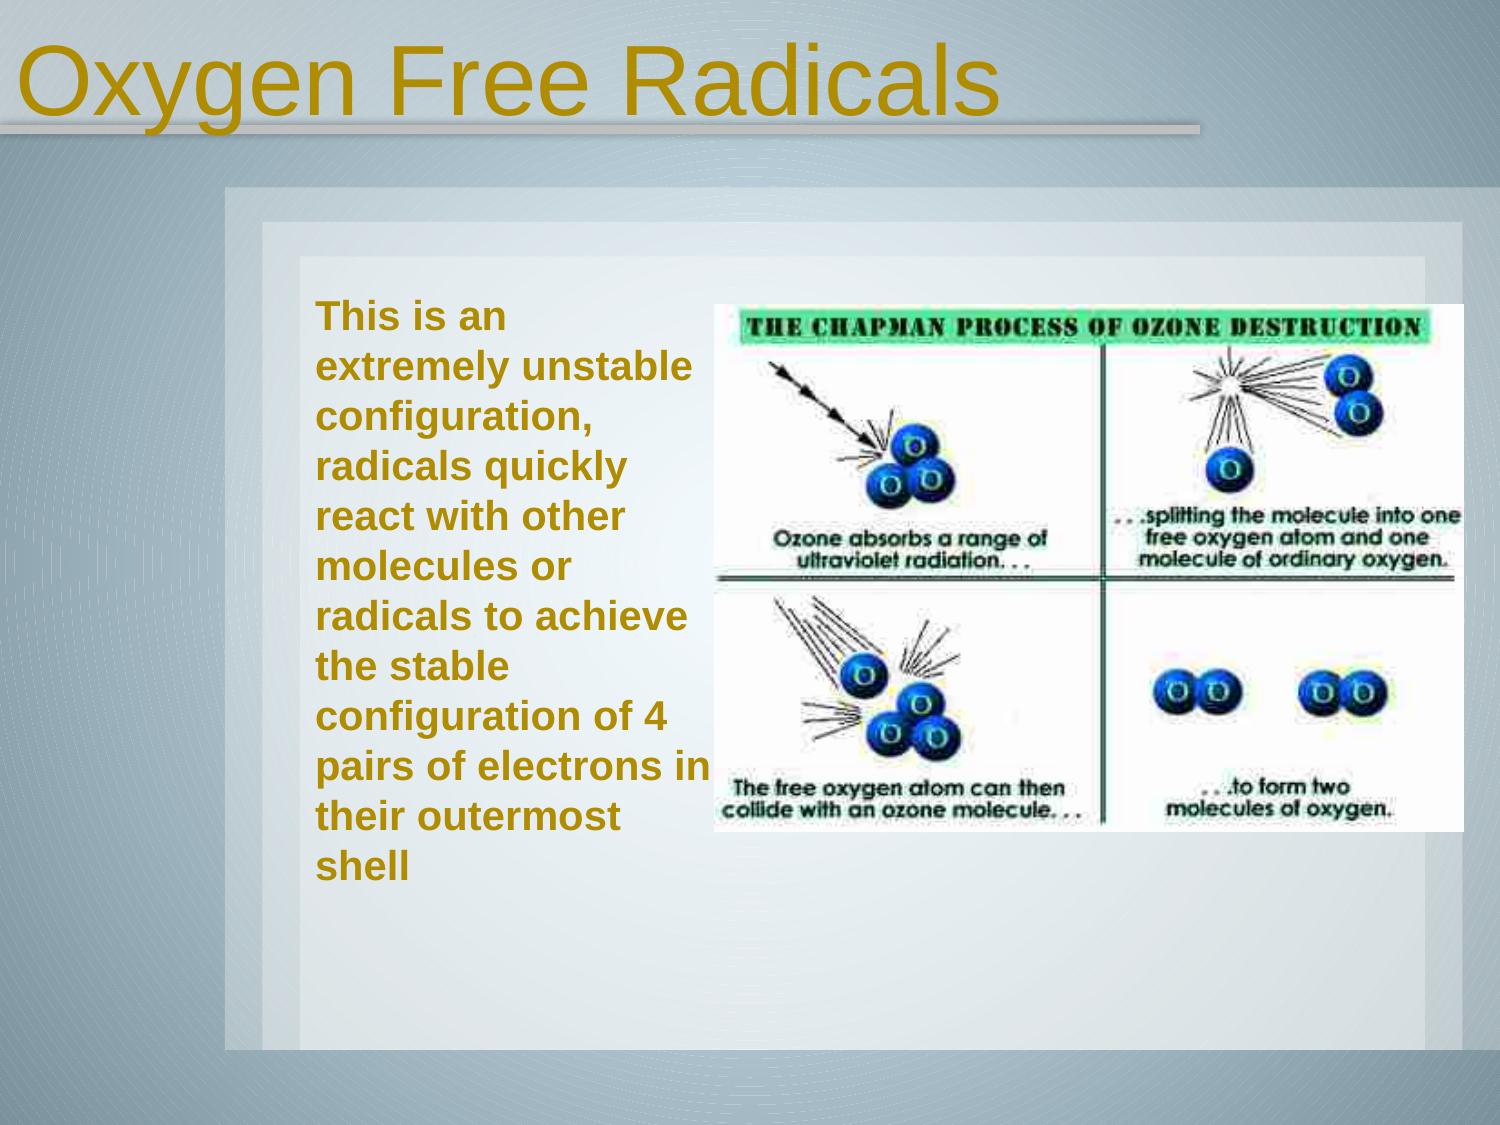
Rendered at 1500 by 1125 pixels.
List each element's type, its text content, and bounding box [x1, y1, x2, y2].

title Oxygen Free Radicals [0, 15, 1200, 144]
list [713, 303, 1465, 833]
list This is an extremely unstable configuration, radicals quickly react with other molecules or radicals to achieve the stable configuration of 4 pairs of electrons in their outermost shell [300, 281, 727, 988]
